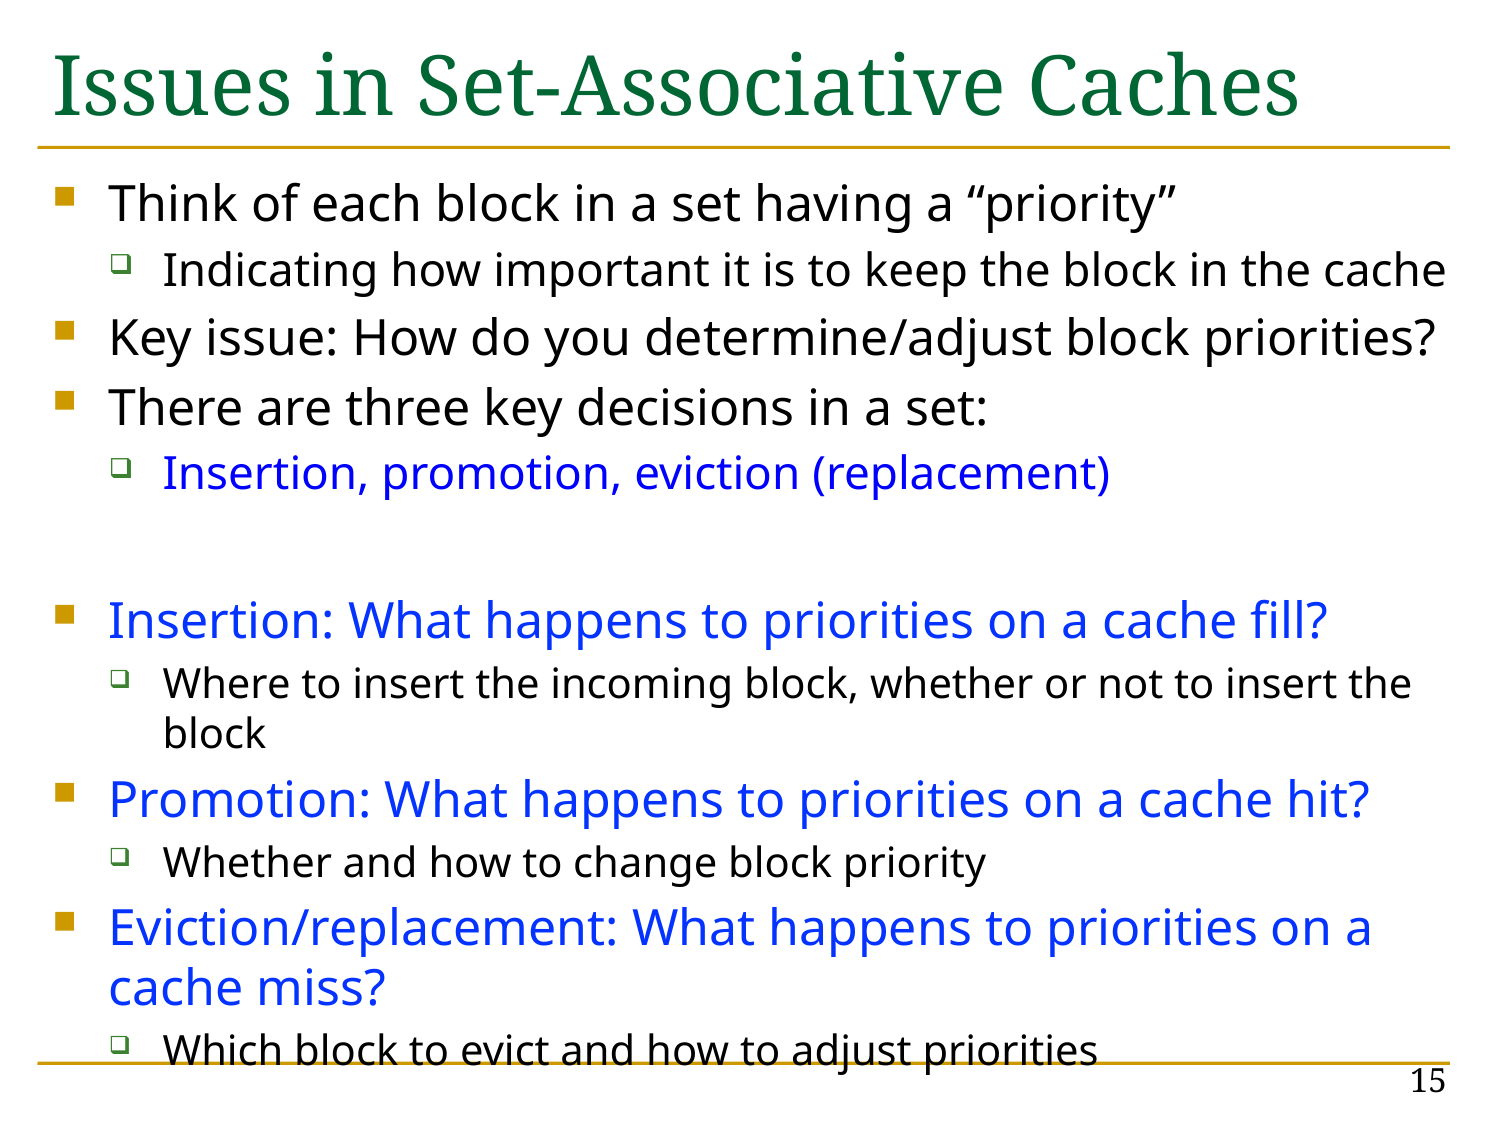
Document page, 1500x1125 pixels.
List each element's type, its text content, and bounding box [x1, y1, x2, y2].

title Issues in Set-Associative Caches [37, 24, 1450, 163]
slide_number 15 [1111, 1036, 1462, 1112]
list Think of each block in a set having a “priority” Indicating how important it is to keep the block in the cache Key issue: How do you determine/adjust block priorities? There are three key decisions in a set: Insertion, promotion, eviction (replacement) Insertion: What happens to priorities on a cache fill? Where to insert the incoming block, whether or not to insert the block Promotion: What happens to priorities on a cache hit? Whether and how to change block priority Eviction/replacement: What happens to priorities on a cache miss? Which block to evict and how to adjust priorities [37, 163, 1488, 1016]
